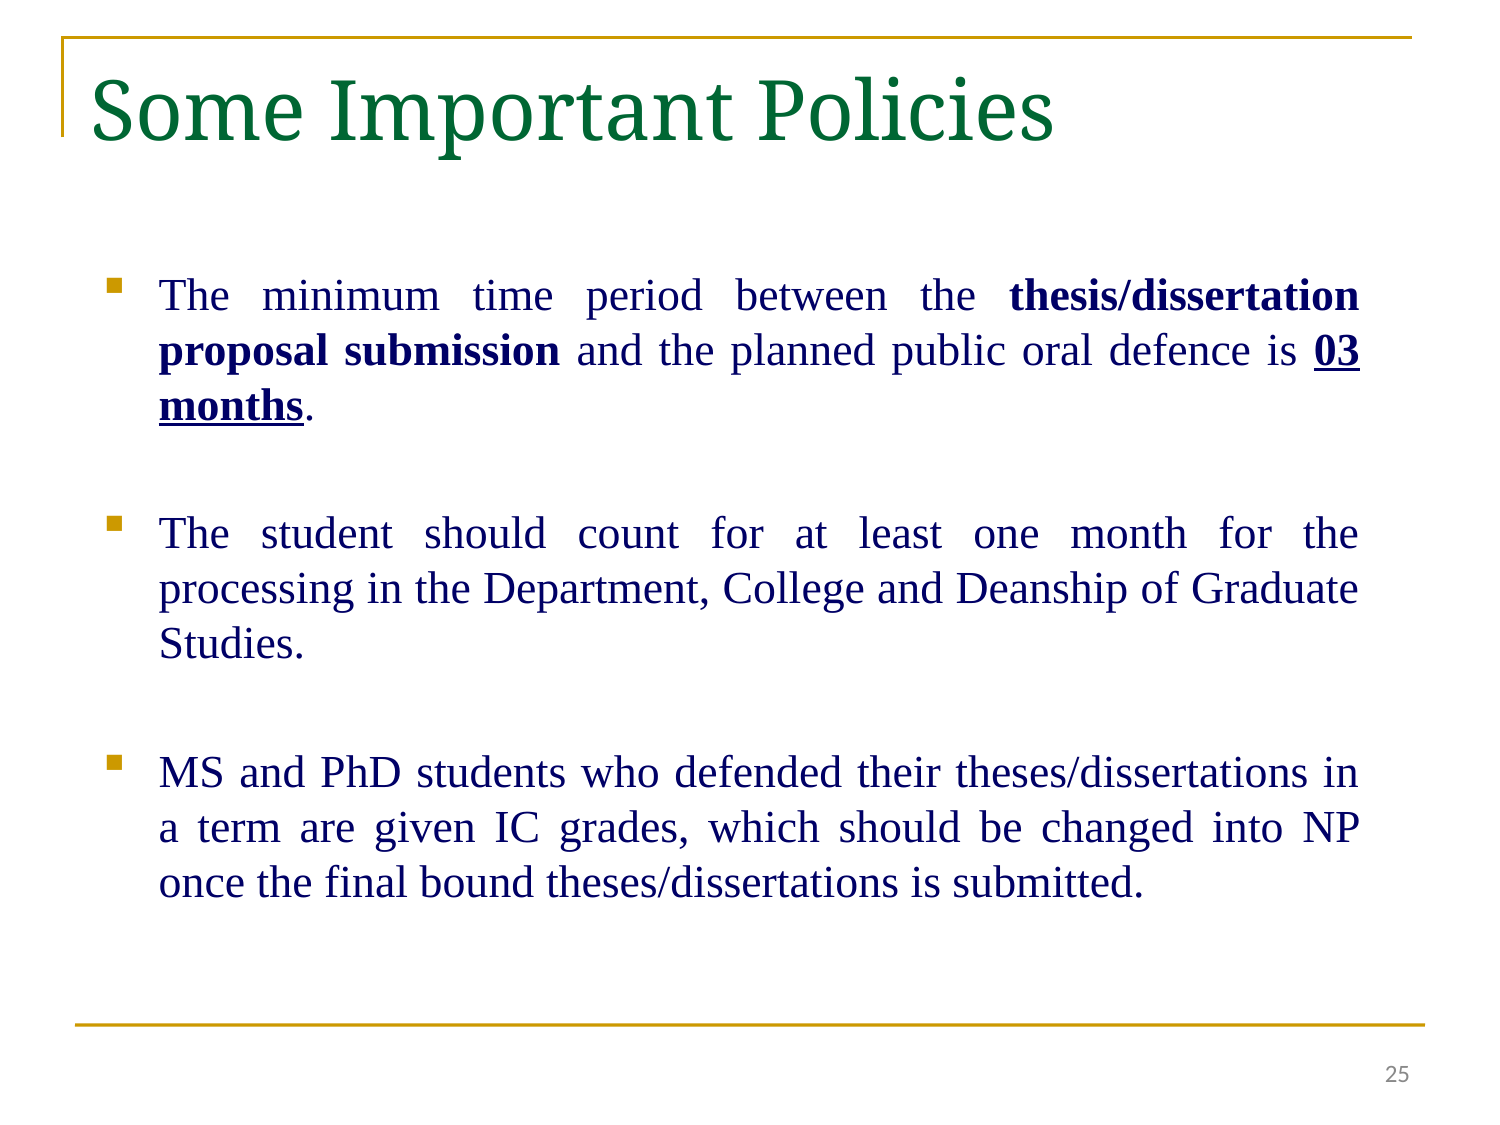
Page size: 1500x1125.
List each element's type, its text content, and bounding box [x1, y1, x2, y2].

text_box Some Important Policies [75, 49, 1463, 188]
text_box The minimum time period between the thesis/dissertation proposal submission and the planned public oral defence is 03 months. The student should count for at least one month for the processing in the Department, College and Deanship of Graduate Studies. MS and PhD students who defended their theses/dissertations in a term are given IC grades, which should be changed into NP once the final bound theses/dissertations is submitted. [87, 257, 1375, 1000]
text_box 25 [1074, 1042, 1425, 1103]
